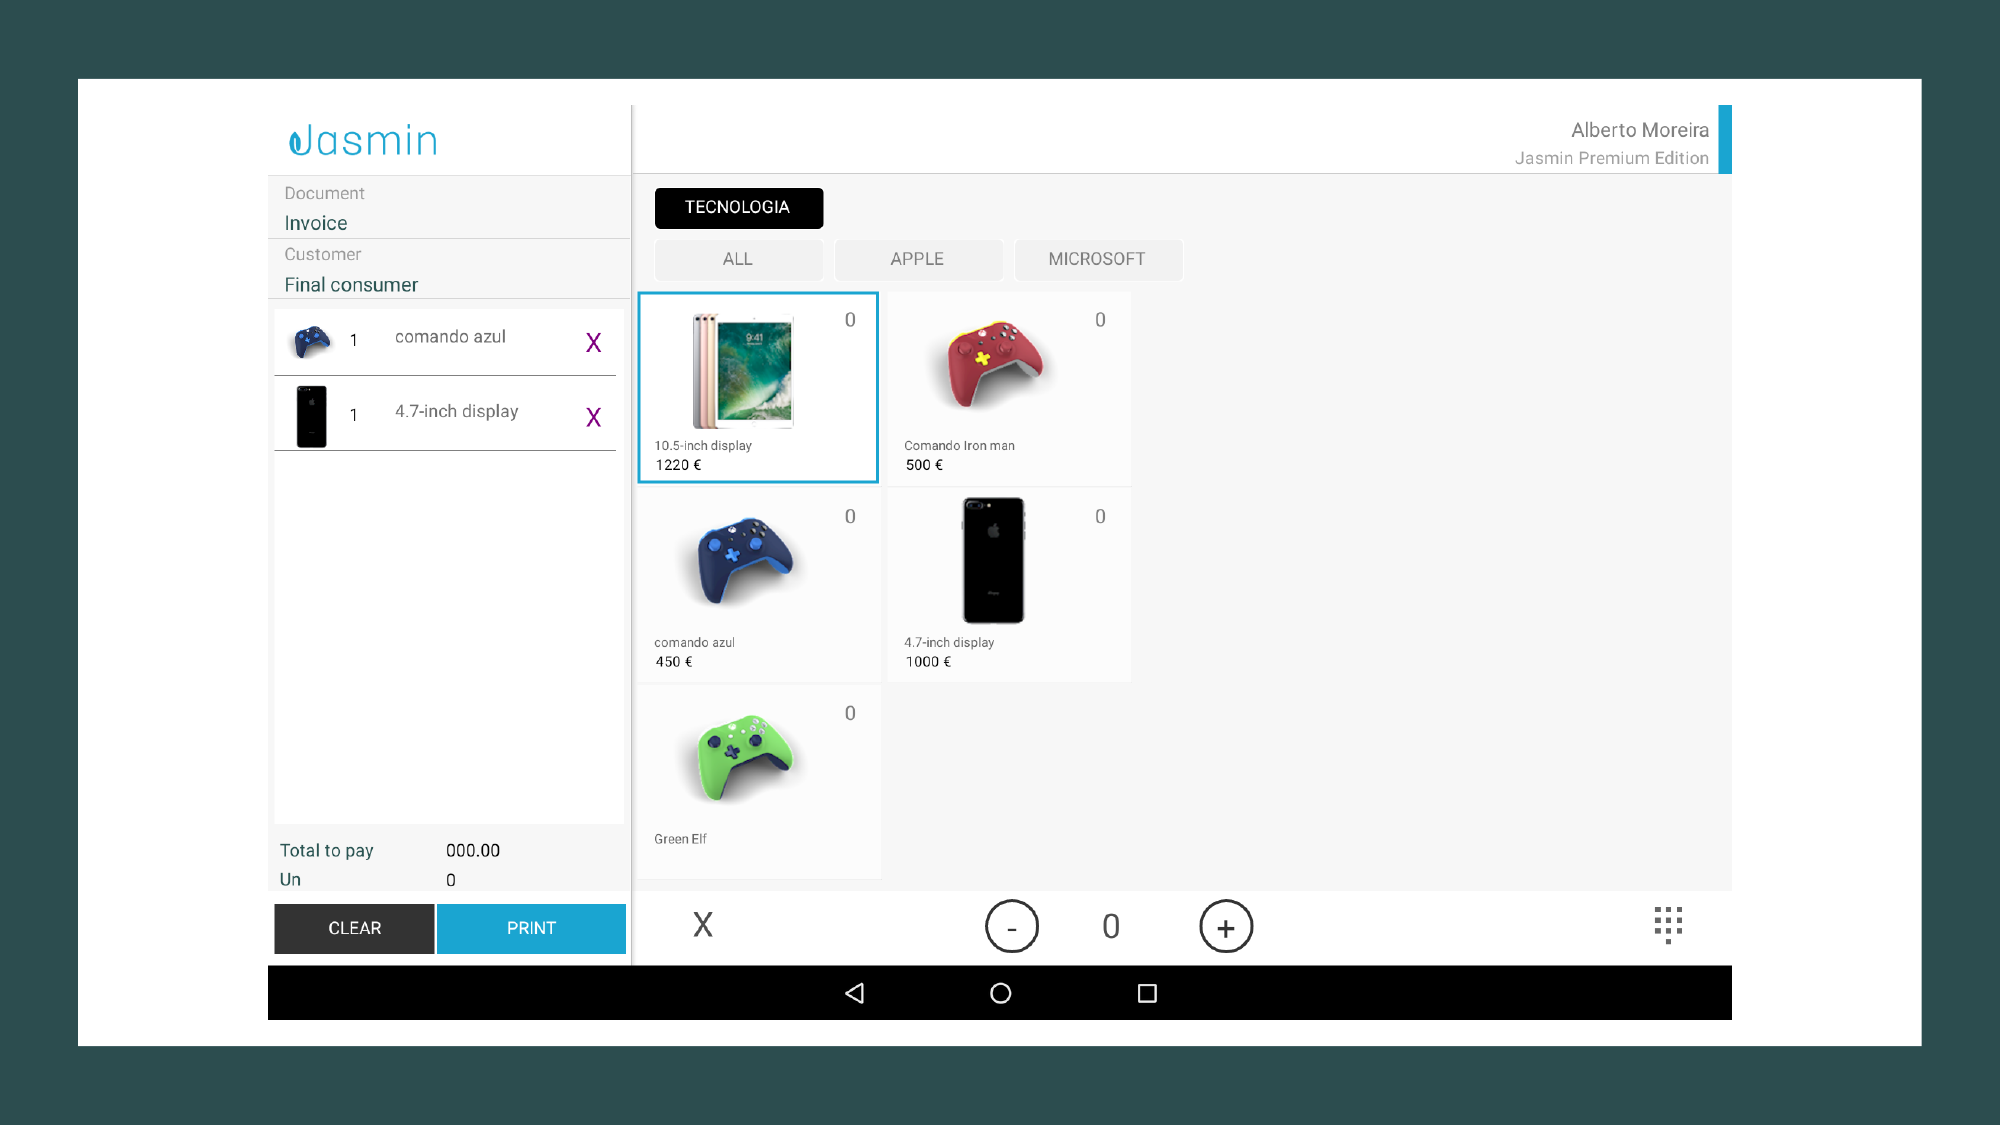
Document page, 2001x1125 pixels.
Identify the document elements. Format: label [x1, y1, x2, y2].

picture [268, 105, 1732, 1020]
text_box [77, 78, 1923, 1047]
text_box [0, 0, 2000, 1125]
